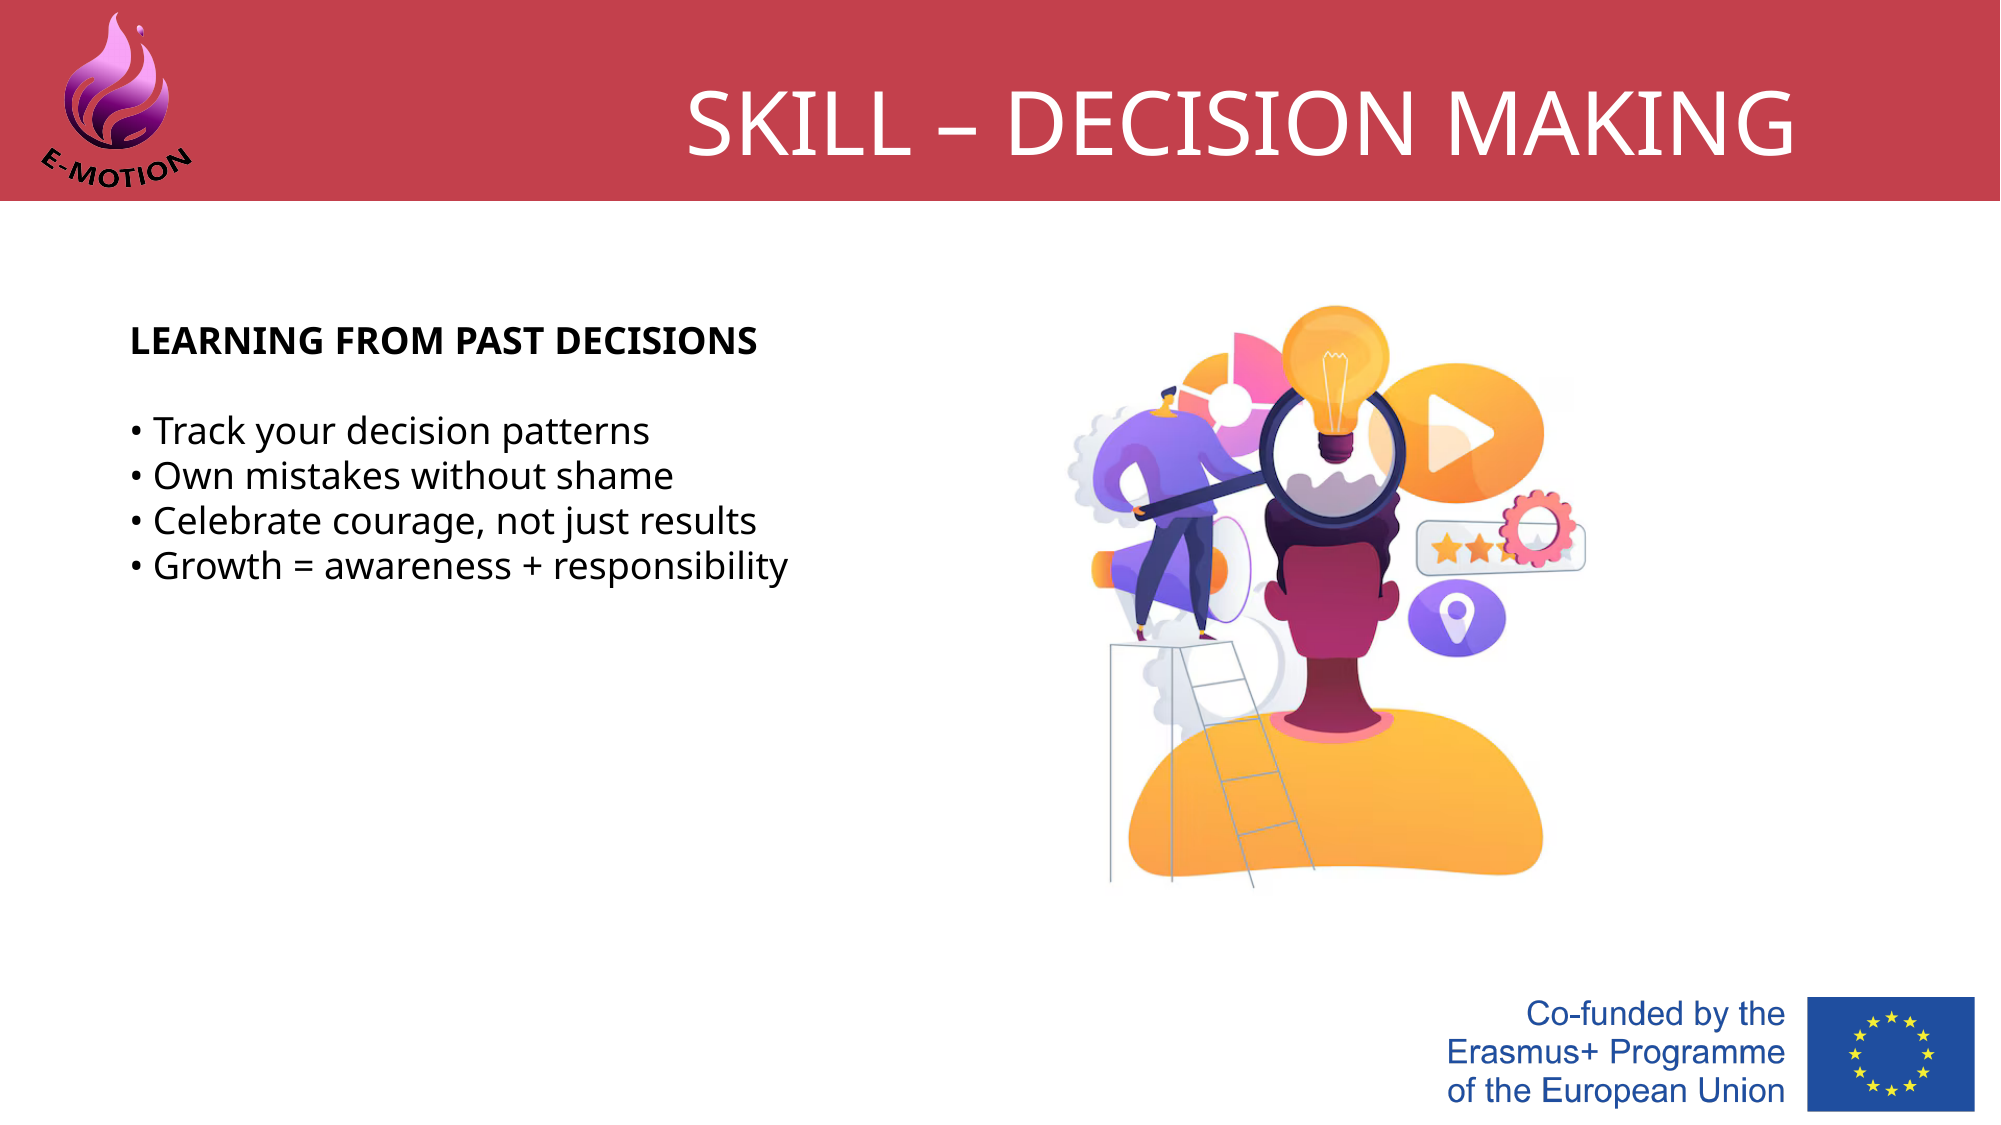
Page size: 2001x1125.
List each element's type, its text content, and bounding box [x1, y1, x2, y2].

picture [0, 0, 253, 247]
text_box LEARNING FROM PAST DECISIONS • Track your decision patterns • Own mistakes without shame • Celebrate courage, not just results • Growth = awareness + responsibility [114, 309, 939, 595]
text_box SKILL – DECISION MAKING [556, 59, 1815, 334]
picture [939, 211, 1711, 984]
